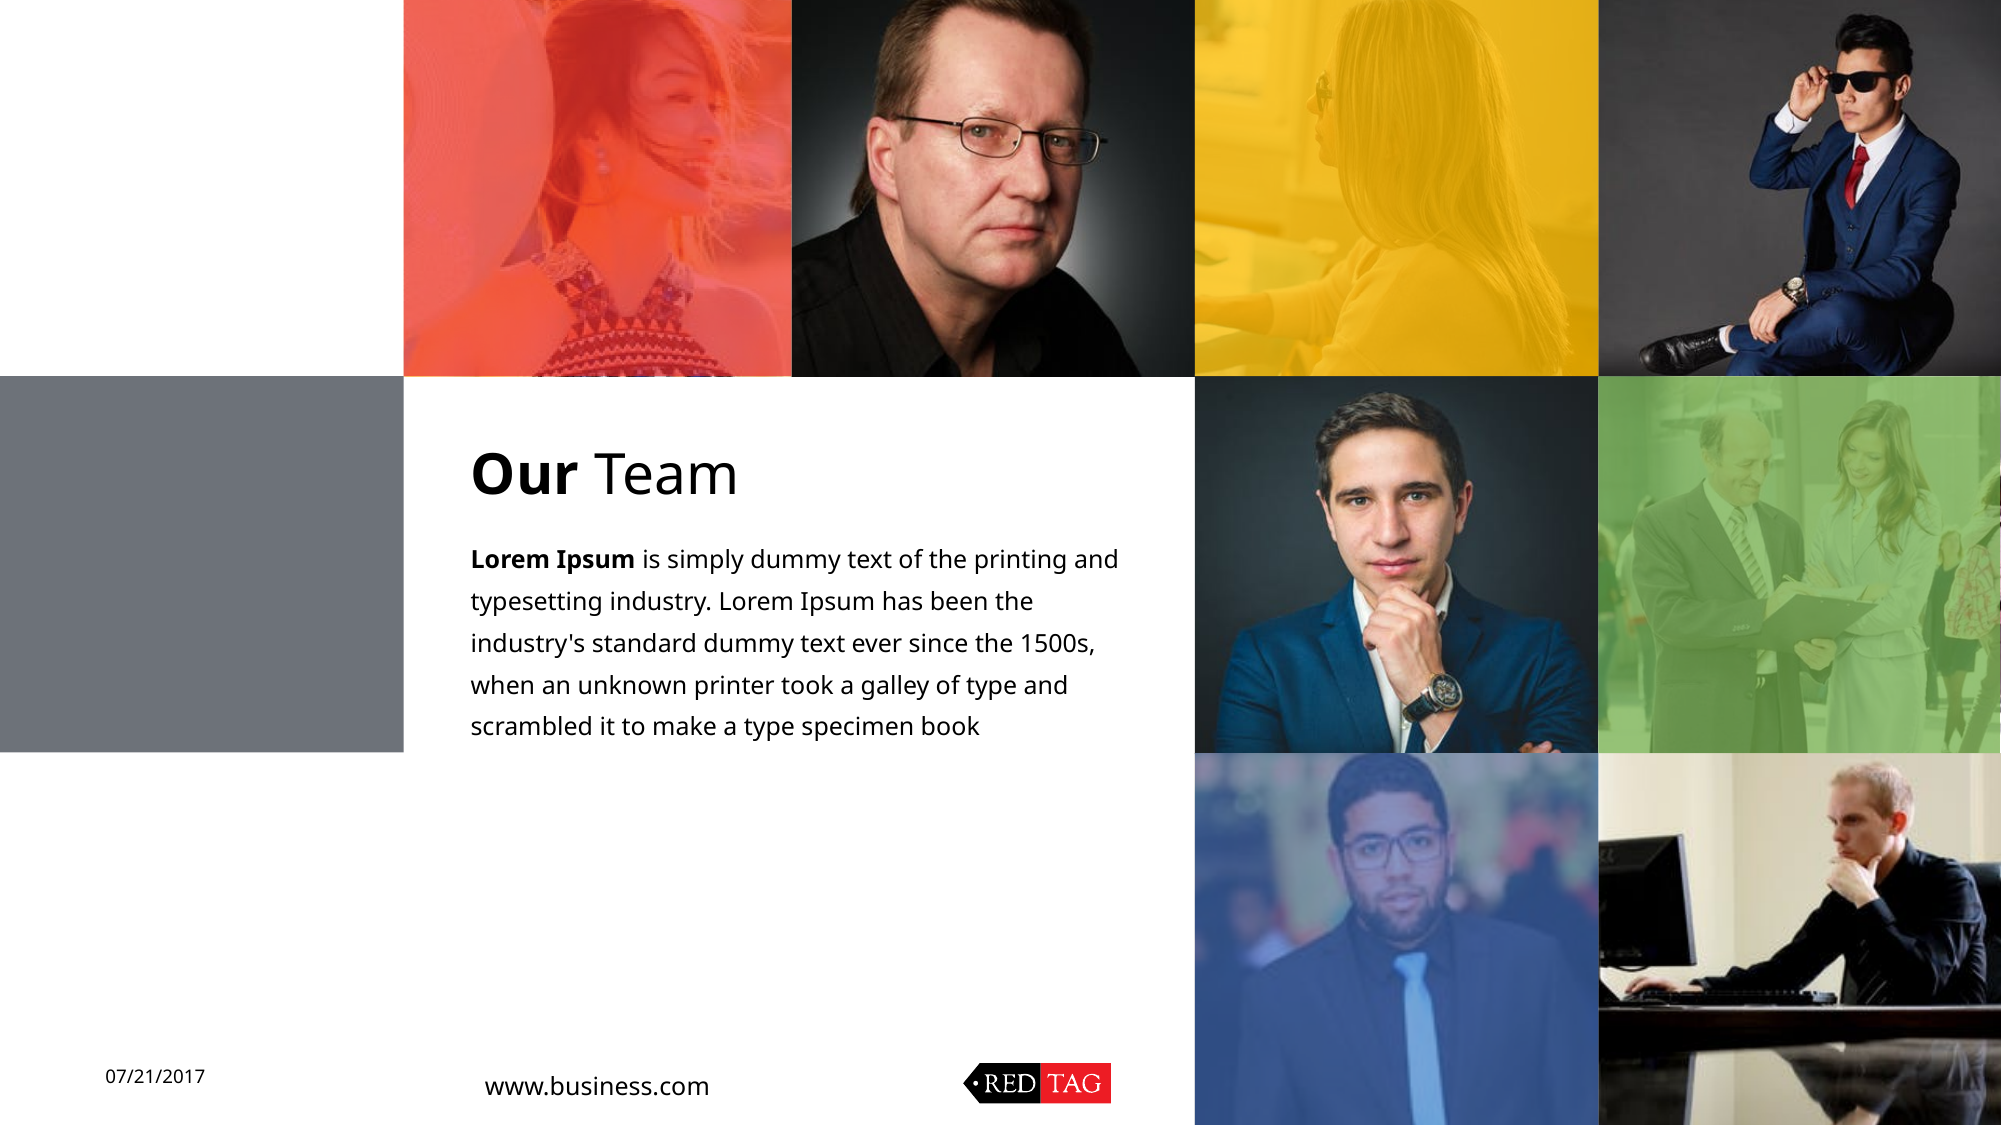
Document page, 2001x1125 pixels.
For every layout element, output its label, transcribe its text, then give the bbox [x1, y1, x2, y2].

text_box www.business.com [470, 1063, 726, 1108]
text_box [963, 1063, 1111, 1104]
text_box Lorem Ipsum is simply dummy text of the printing and typesetting industry. Lorem Ipsum has been the industry's standard dummy text ever since the 1500s, when an unknown printer took a galley of type and scrambled it to make a type specimen book [455, 524, 1154, 749]
text_box [0, 376, 404, 753]
text_box 07/21/2017 [90, 1063, 232, 1089]
title Our Team [455, 420, 782, 524]
picture [403, 0, 2001, 1125]
